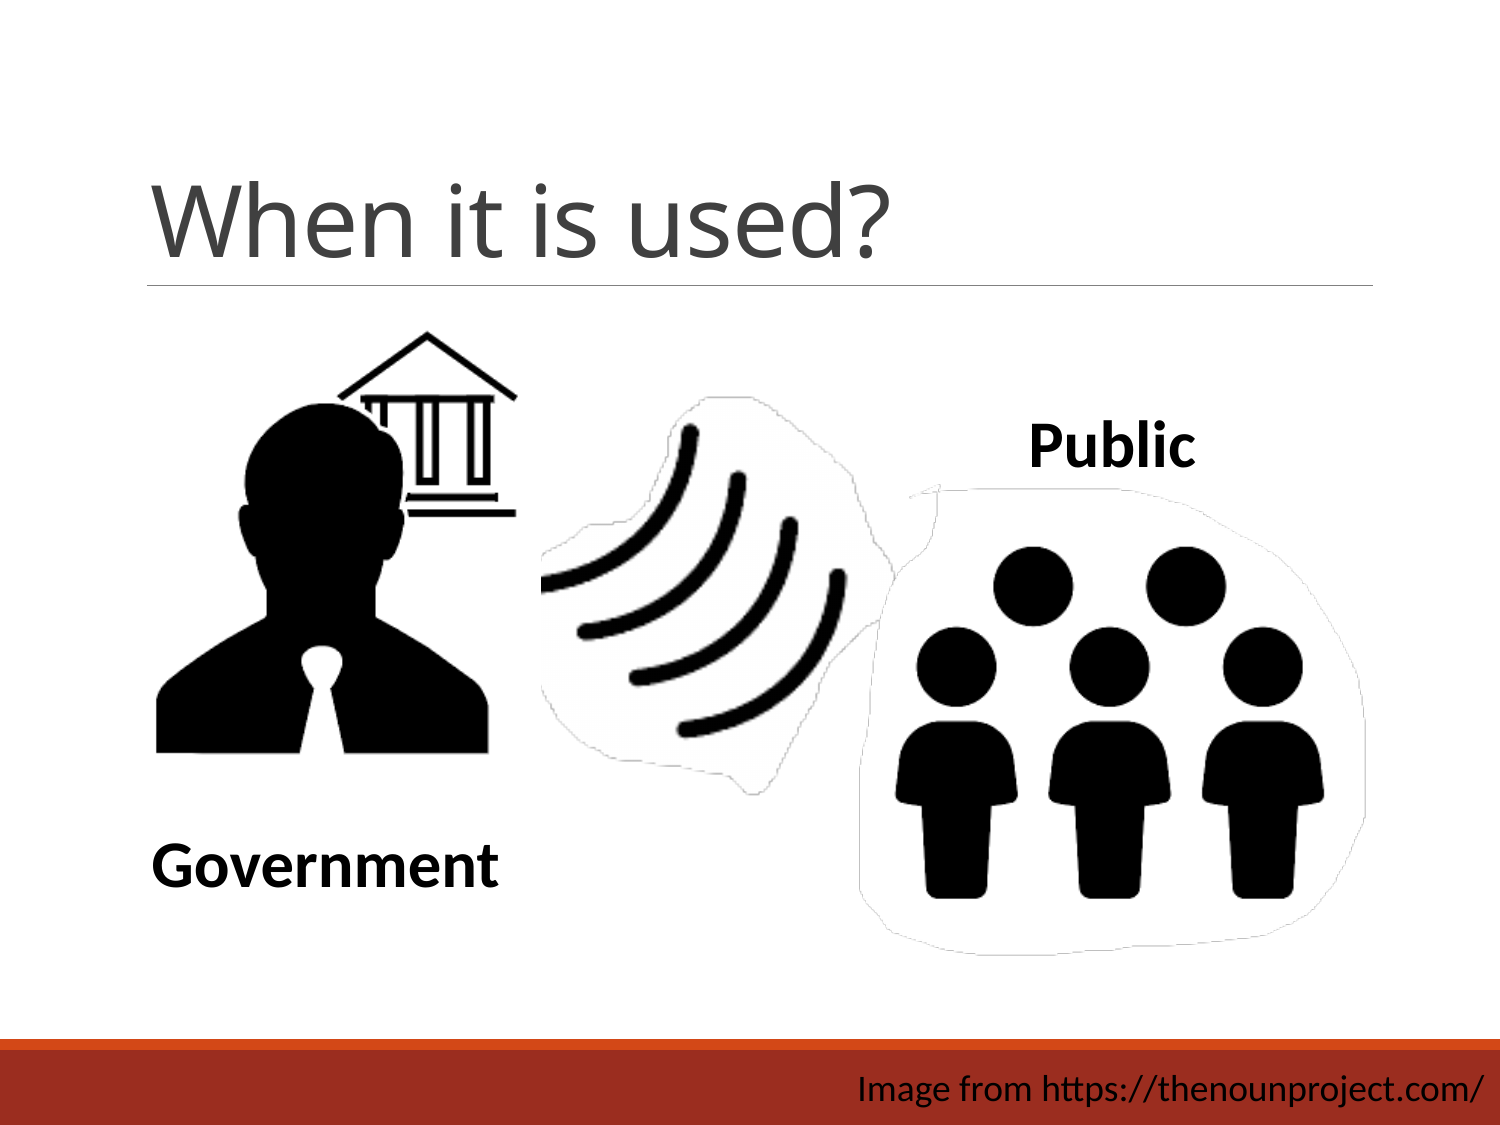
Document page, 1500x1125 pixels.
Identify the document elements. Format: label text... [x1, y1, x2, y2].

text_box Image from https://thenounproject.com/ [759, 1056, 1500, 1117]
title When it is used? [135, 47, 1373, 285]
picture [134, 302, 1373, 964]
text_box Public [1013, 353, 1212, 474]
text_box Government [136, 796, 515, 909]
